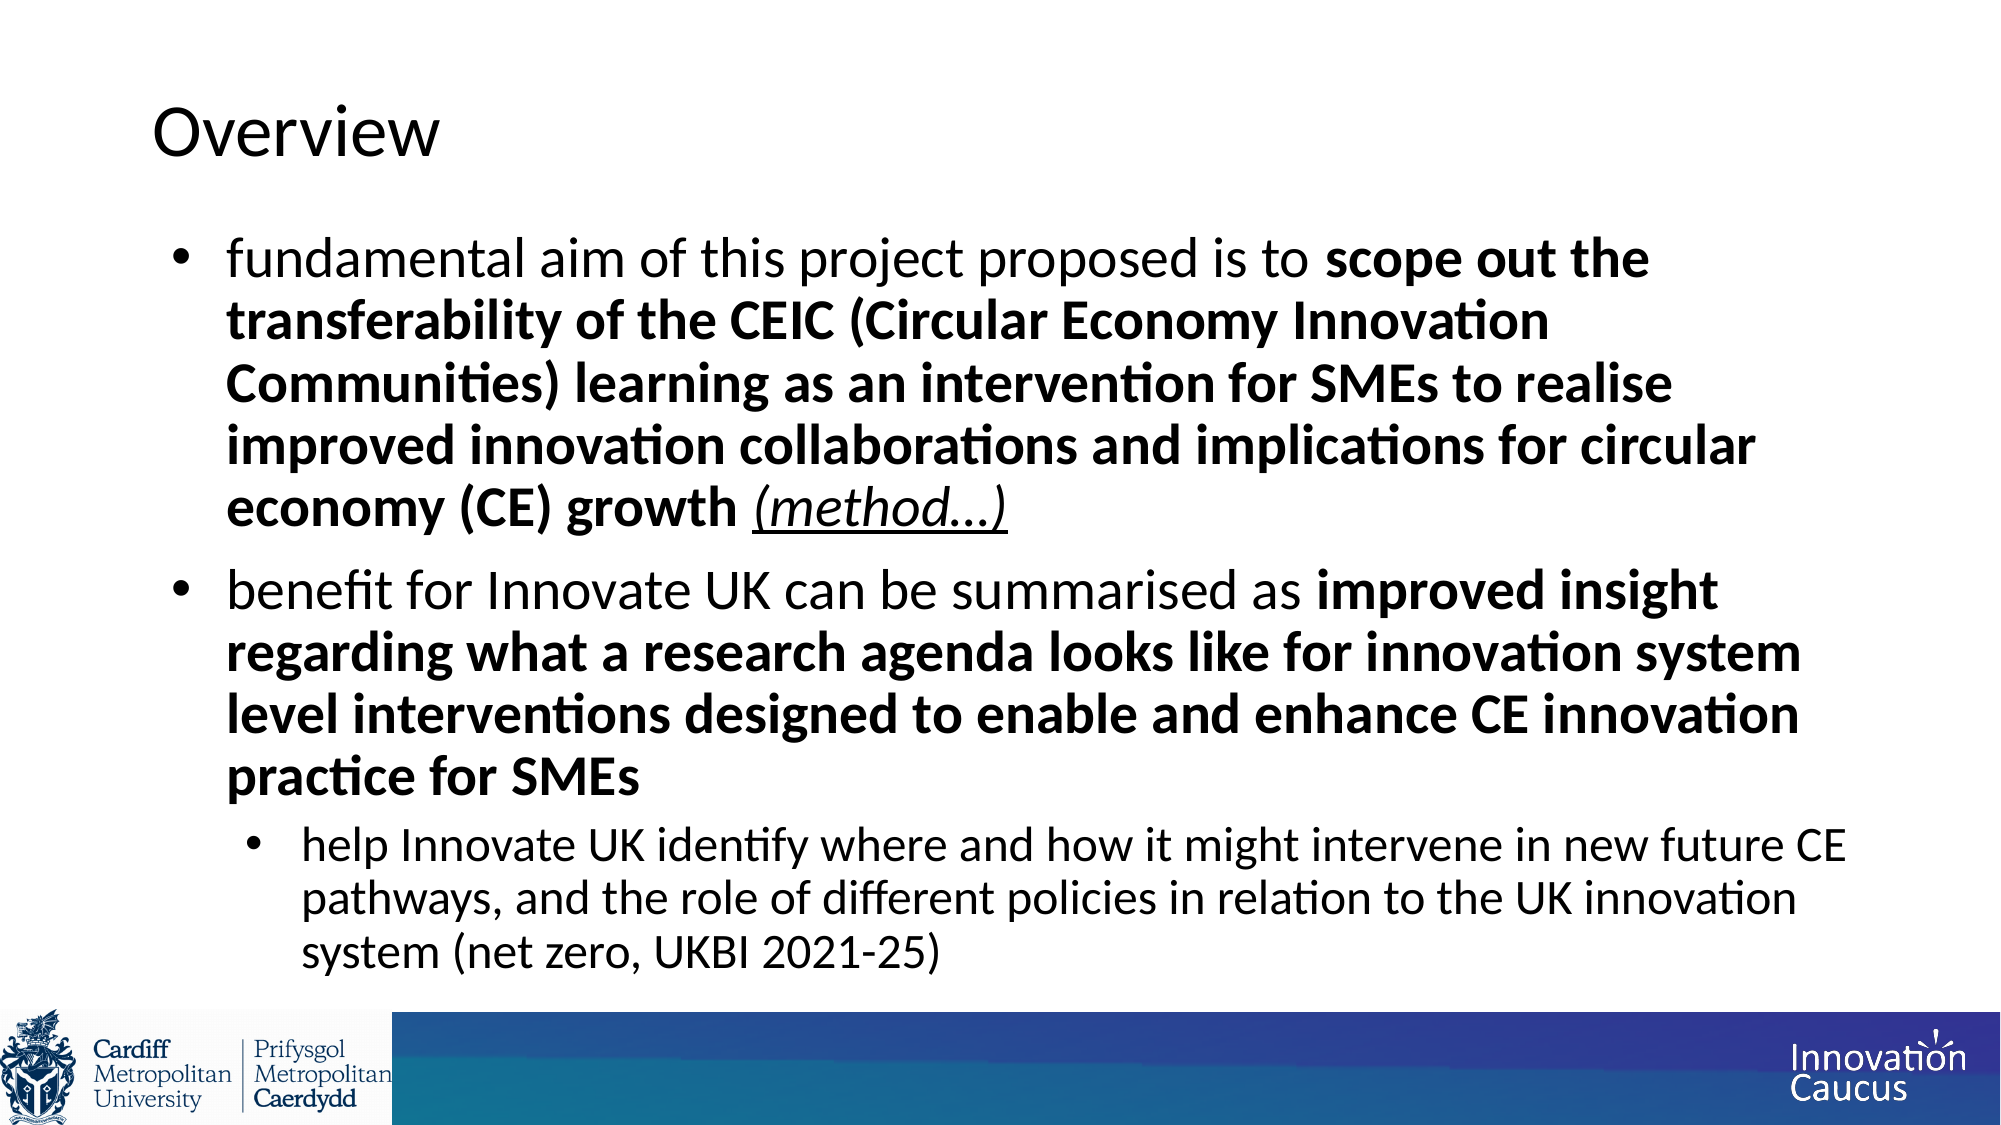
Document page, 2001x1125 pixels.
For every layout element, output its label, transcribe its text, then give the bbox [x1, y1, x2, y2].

list fundamental aim of this project proposed is to scope out the transferability of the CEIC (Circular Economy Innovation Communities) learning as an intervention for SMEs to realise improved innovation collaborations and implications for circular economy (CE) growth (method…) benefit for Innovate UK can be summarised as improved insight regarding what a research agenda looks like for innovation system level interventions designed to enable and enhance CE innovation practice for SMEs help Innovate UK identify where and how it might intervene in new future CE pathways, and the role of different policies in relation to the UK innovation system (net zero, UKBI 2021-25) [137, 220, 1863, 991]
title Overview [137, 59, 1863, 205]
picture [0, 1009, 2000, 1125]
